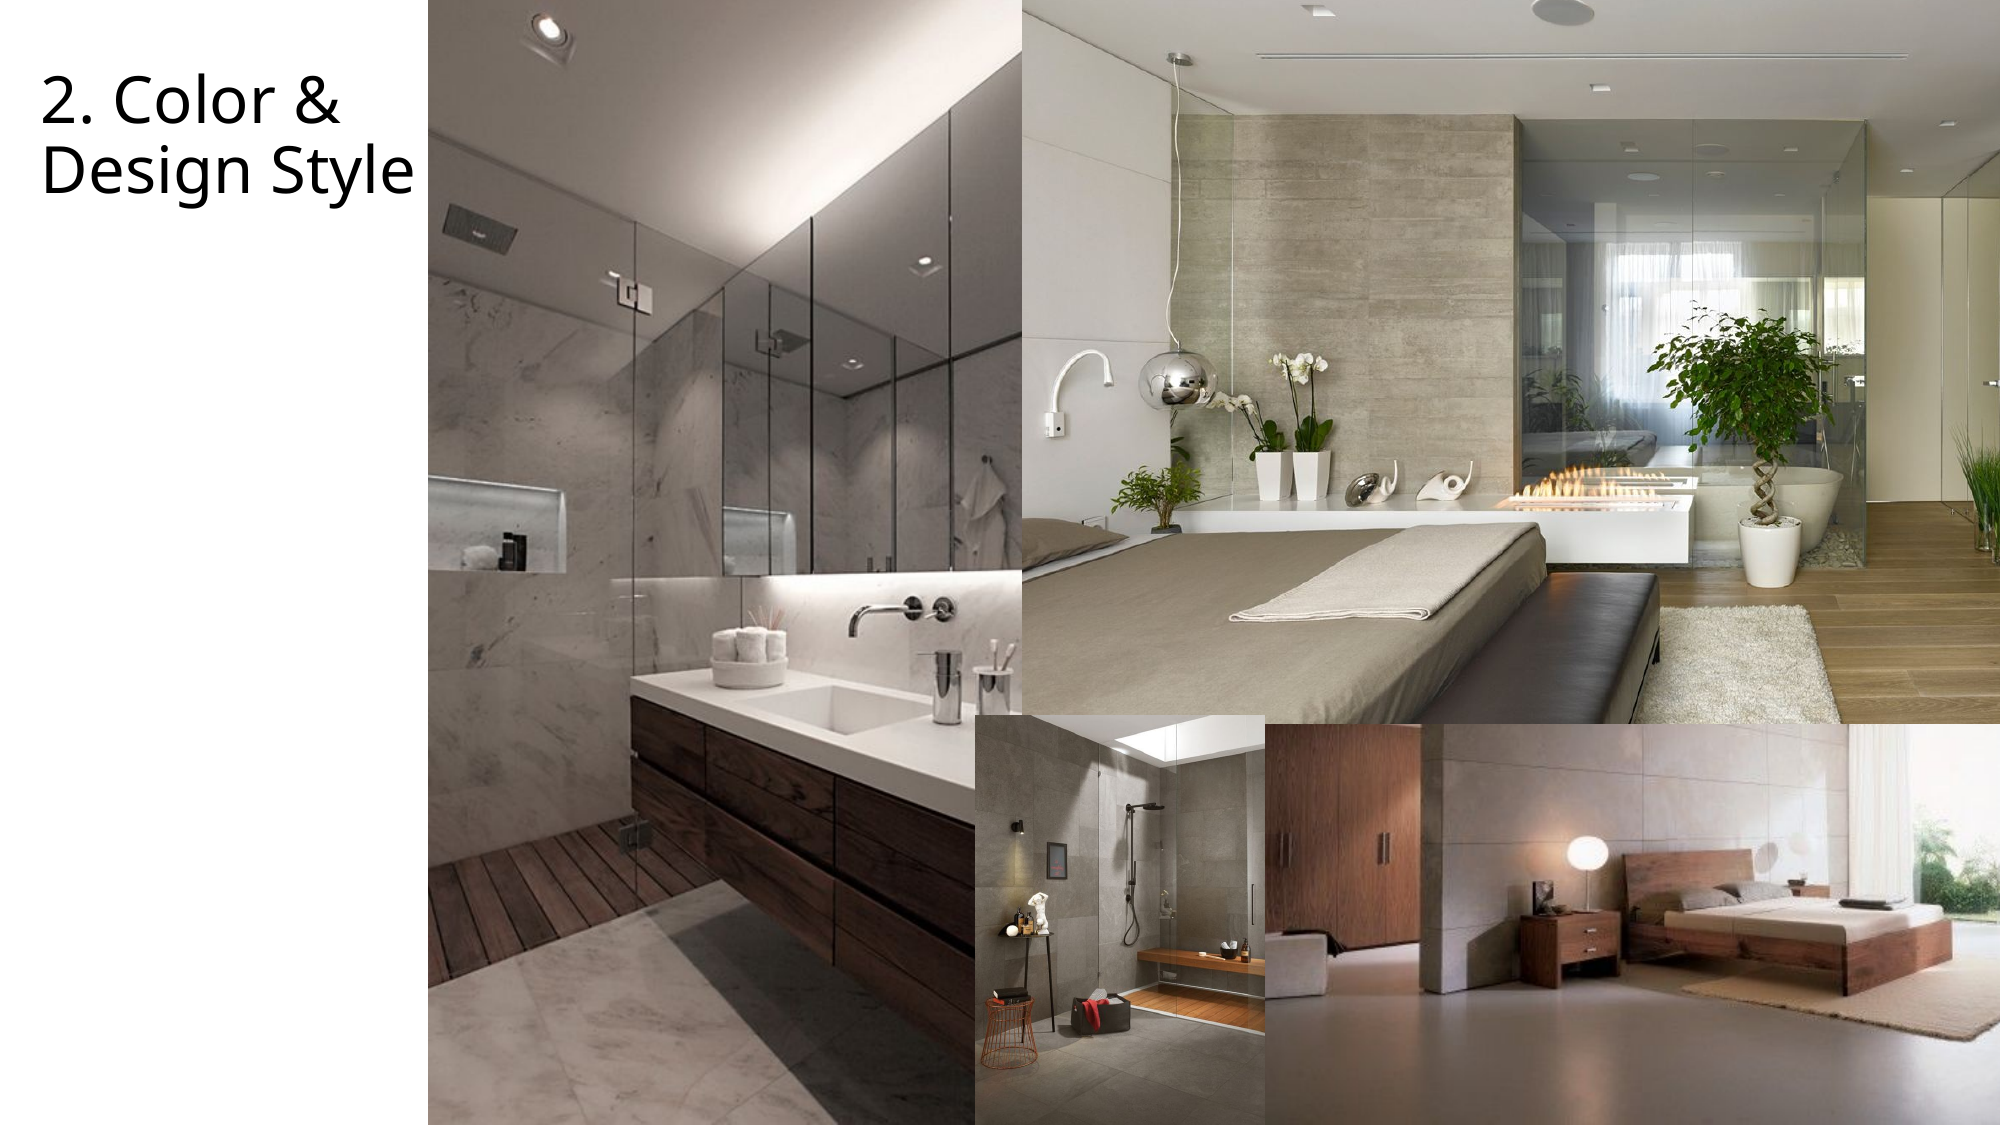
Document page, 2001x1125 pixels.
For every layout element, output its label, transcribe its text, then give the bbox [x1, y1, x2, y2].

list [1022, 0, 2000, 724]
title 2. Color & Design Style [25, 28, 428, 247]
picture [428, 0, 2000, 1125]
